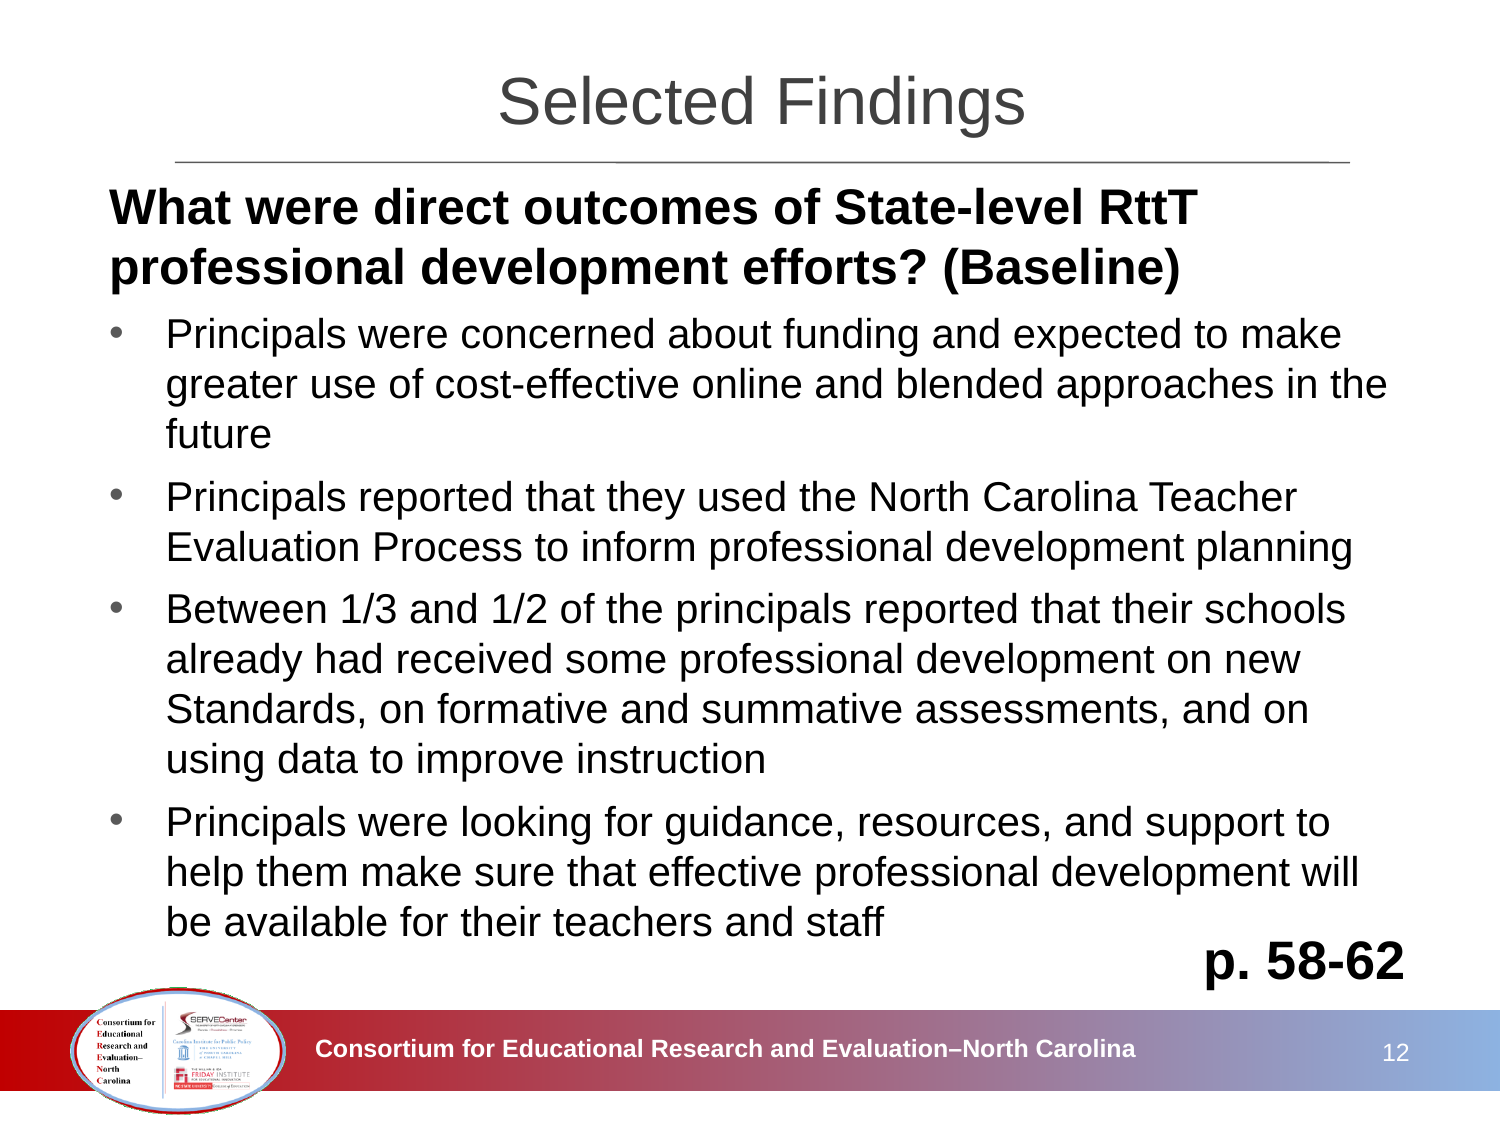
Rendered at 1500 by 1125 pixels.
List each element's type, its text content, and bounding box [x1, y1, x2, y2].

title Selected Findings [174, 44, 1351, 151]
picture [70, 986, 286, 1116]
text_box p. 58-62 [1189, 917, 1451, 998]
slide_number 12 [1268, 1021, 1425, 1082]
list What were direct outcomes of State-level RttT professional development efforts? (Baseline) Principals were concerned about funding and expected to make greater use of cost-effective online and blended approaches in the future Principals reported that they used the North Carolina Teacher Evaluation Process to inform professional development planning Between 1/3 and 1/2 of the principals reported that their schools already had received some professional development on new Standards, on formative and summative assessments, and on using data to improve instruction Principals were looking for guidance, resources, and support to help them make sure that effective professional development will be available for their teachers and staff [93, 166, 1407, 1004]
